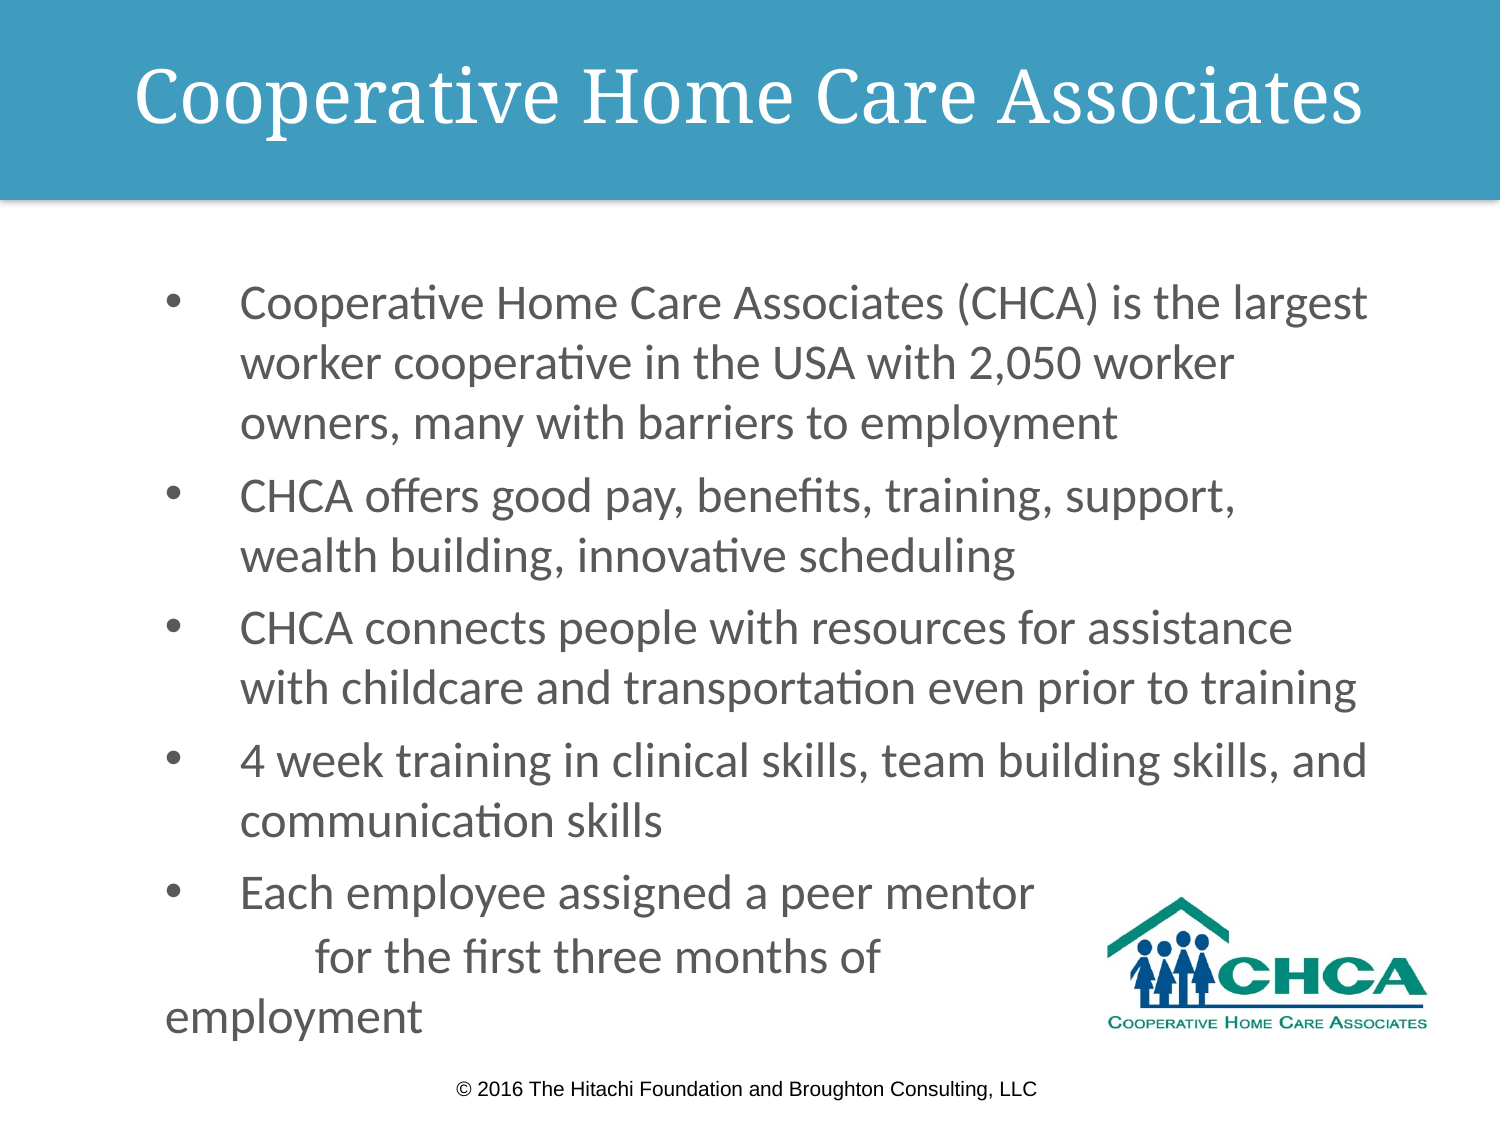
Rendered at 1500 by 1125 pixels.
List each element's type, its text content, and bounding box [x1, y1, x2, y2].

footer © 2016 The Hitachi Foundation and Broughton Consulting, LLC [399, 1067, 1100, 1100]
text_box for the first three months of employment [75, 916, 1045, 1051]
title Cooperative Home Care Associates [112, 24, 1388, 163]
picture [1095, 887, 1439, 1051]
text_box Cooperative Home Care Associates (CHCA) is the largest worker cooperative in the USA with 2,050 worker owners, many with barriers to employment CHCA offers good pay, benefits, training, support, wealth building, innovative scheduling CHCA connects people with resources for assistance with childcare and transportation even prior to training 4 week training in clinical skills, team building skills, and communication skills Each employee assigned a peer mentor [75, 262, 1388, 928]
